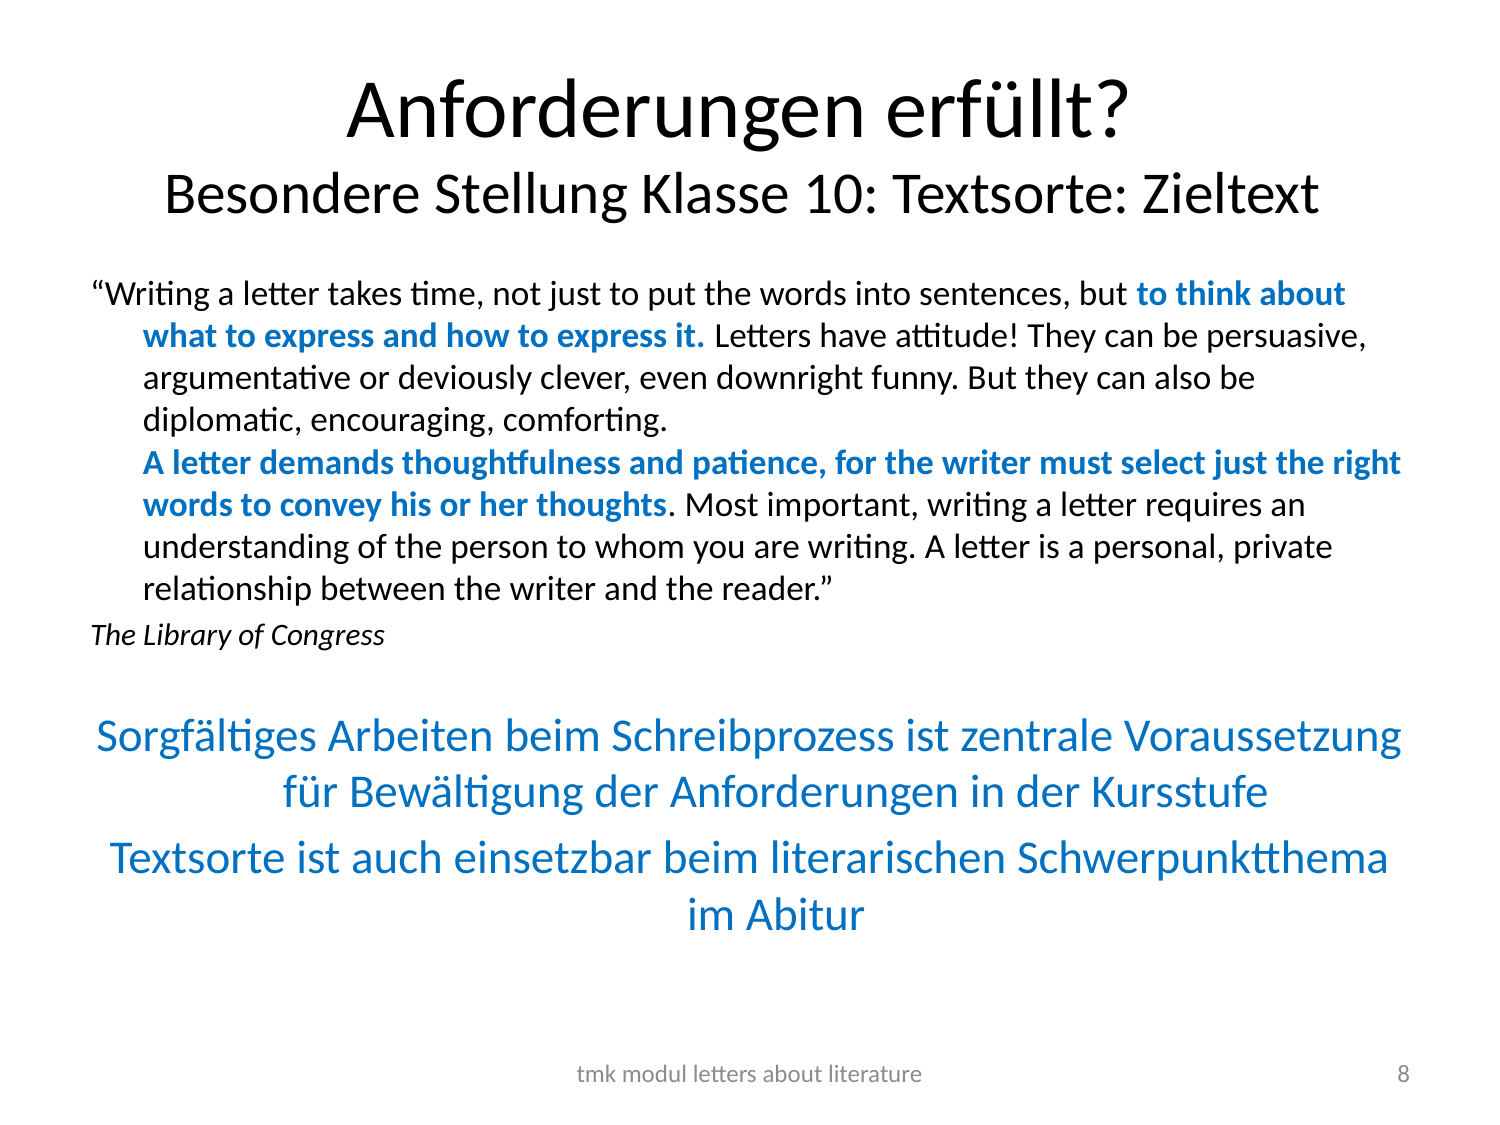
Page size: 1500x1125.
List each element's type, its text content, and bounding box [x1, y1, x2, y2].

slide_number 8 [1074, 1042, 1425, 1103]
list “Writing a letter takes time, not just to put the words into sentences, but to think about what to express and how to express it. Letters have attitude! They can be persuasive, argumentative or deviously clever, even downright funny. But they can also be diplomatic, encouraging, comforting. A letter demands thoughtfulness and patience, for the writer must select just the right words to convey his or her thoughts. Most important, writing a letter requires an understanding of the person to whom you are writing. A letter is a personal, private relationship between the writer and the reader.” The Library of Congress Sorgfältiges Arbeiten beim Schreibprozess ist zentrale Voraussetzung für Bewältigung der Anforderungen in der Kursstufe Textsorte ist auch einsetzbar beim literarischen Schwerpunktthema im Abitur [75, 262, 1425, 1005]
title Anforderungen erfüllt? Besondere Stellung Klasse 10: Textsorte: Zieltext [75, 45, 1425, 233]
footer tmk modul letters about literature [512, 1042, 988, 1103]
